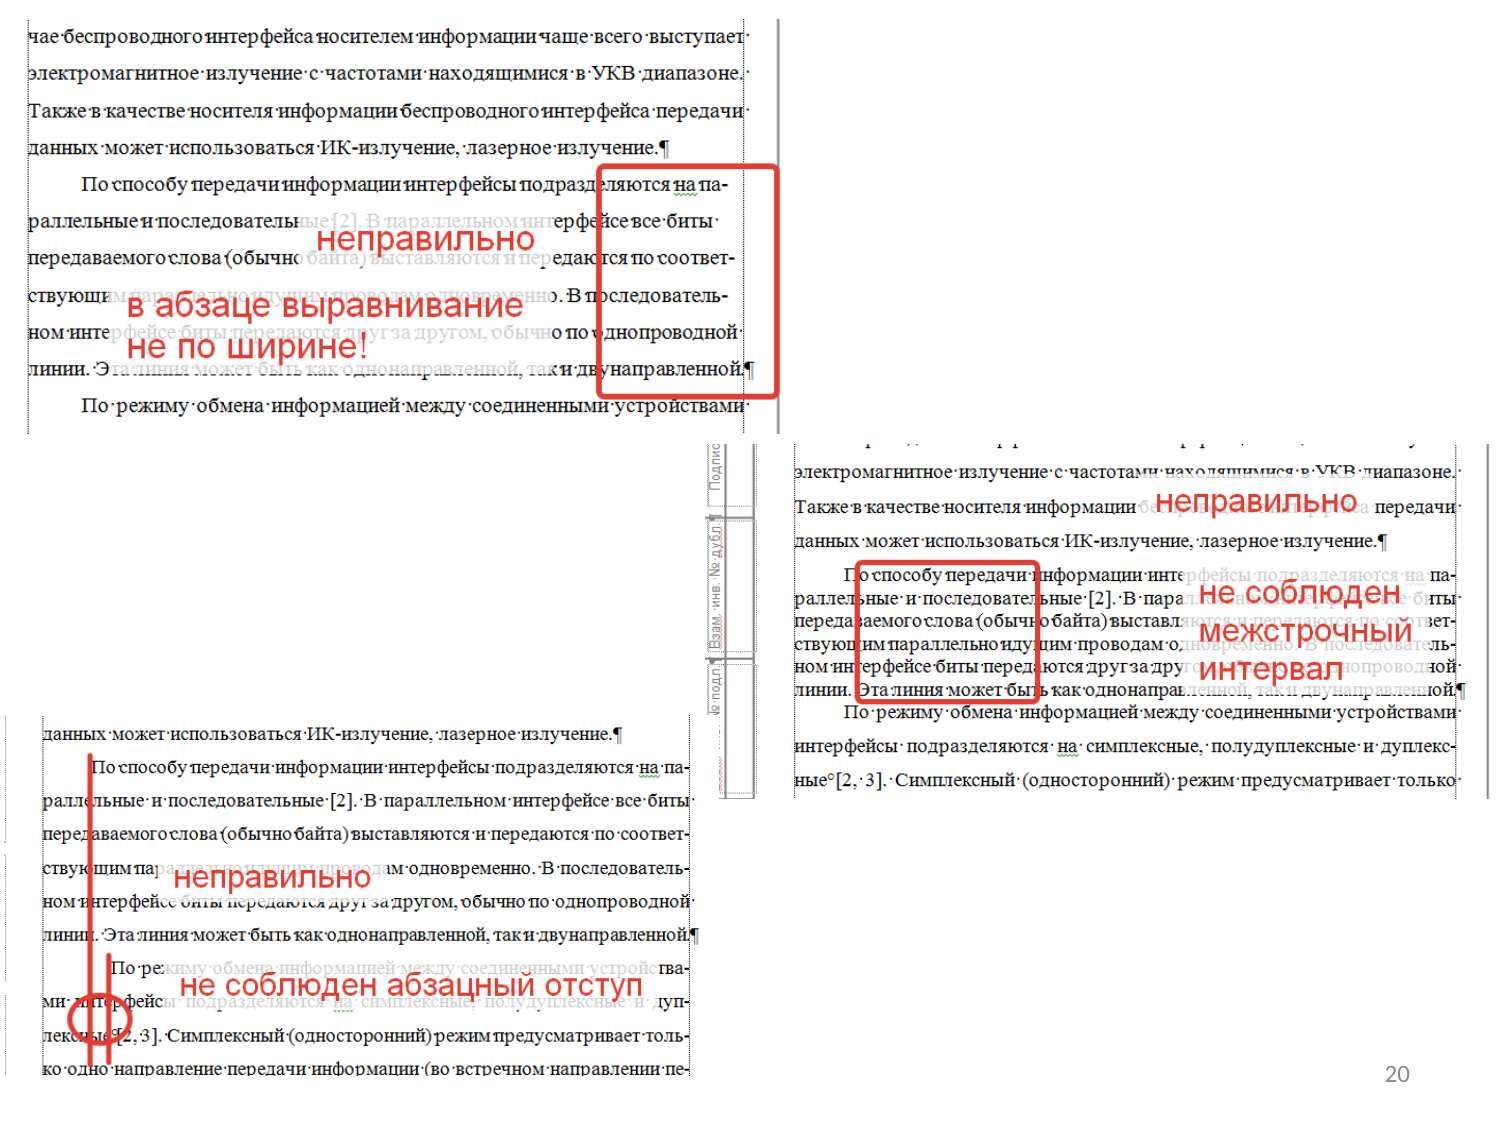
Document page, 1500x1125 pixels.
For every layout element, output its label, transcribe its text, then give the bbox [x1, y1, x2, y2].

slide_number 20 [1074, 1042, 1425, 1103]
picture [0, 18, 804, 434]
picture [4, 444, 1500, 1077]
